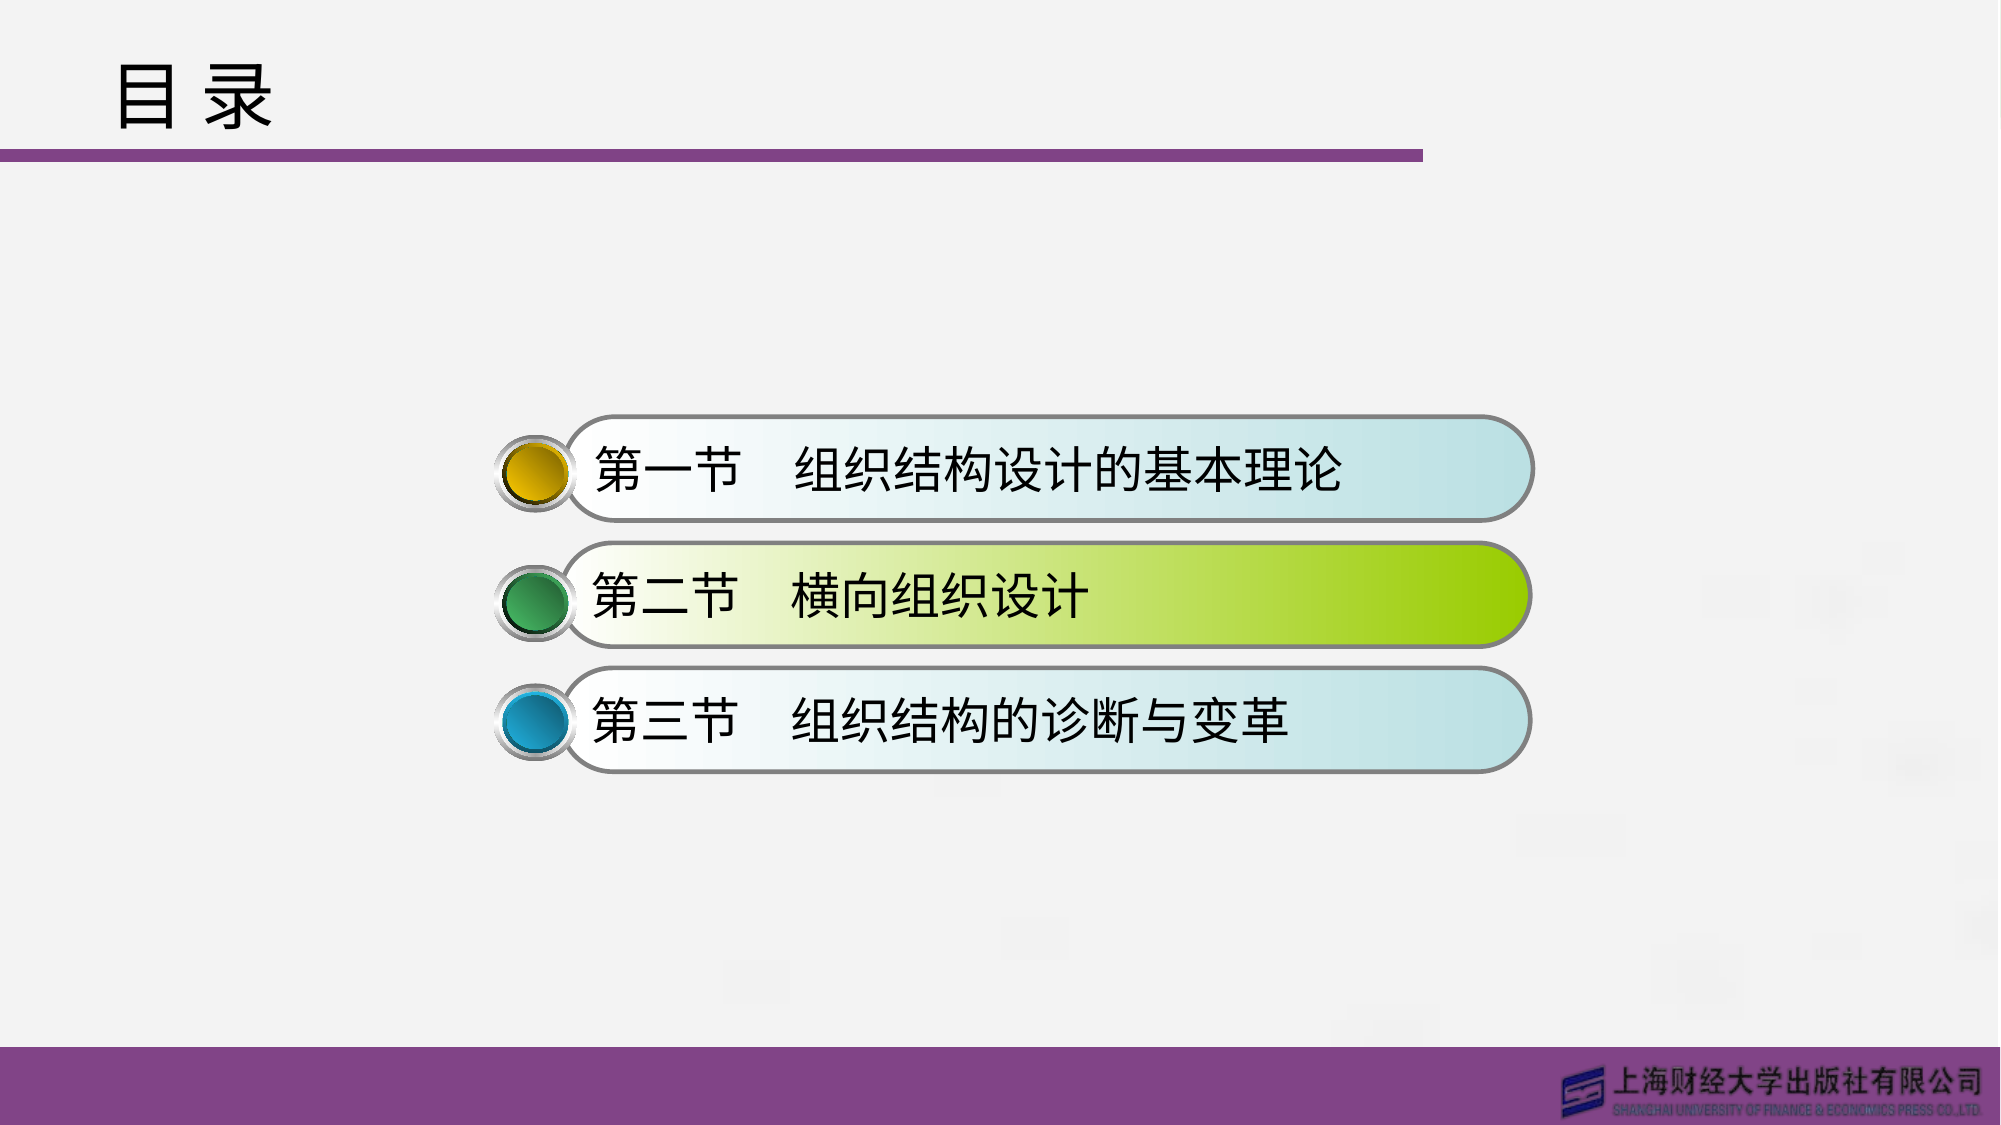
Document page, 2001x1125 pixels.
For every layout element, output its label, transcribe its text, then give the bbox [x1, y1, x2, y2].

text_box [493, 416, 1533, 521]
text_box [493, 667, 1531, 772]
title 目 录 [94, 42, 1451, 146]
text_box [520, 104, 1355, 254]
picture [0, 0, 2001, 1125]
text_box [493, 542, 1531, 647]
